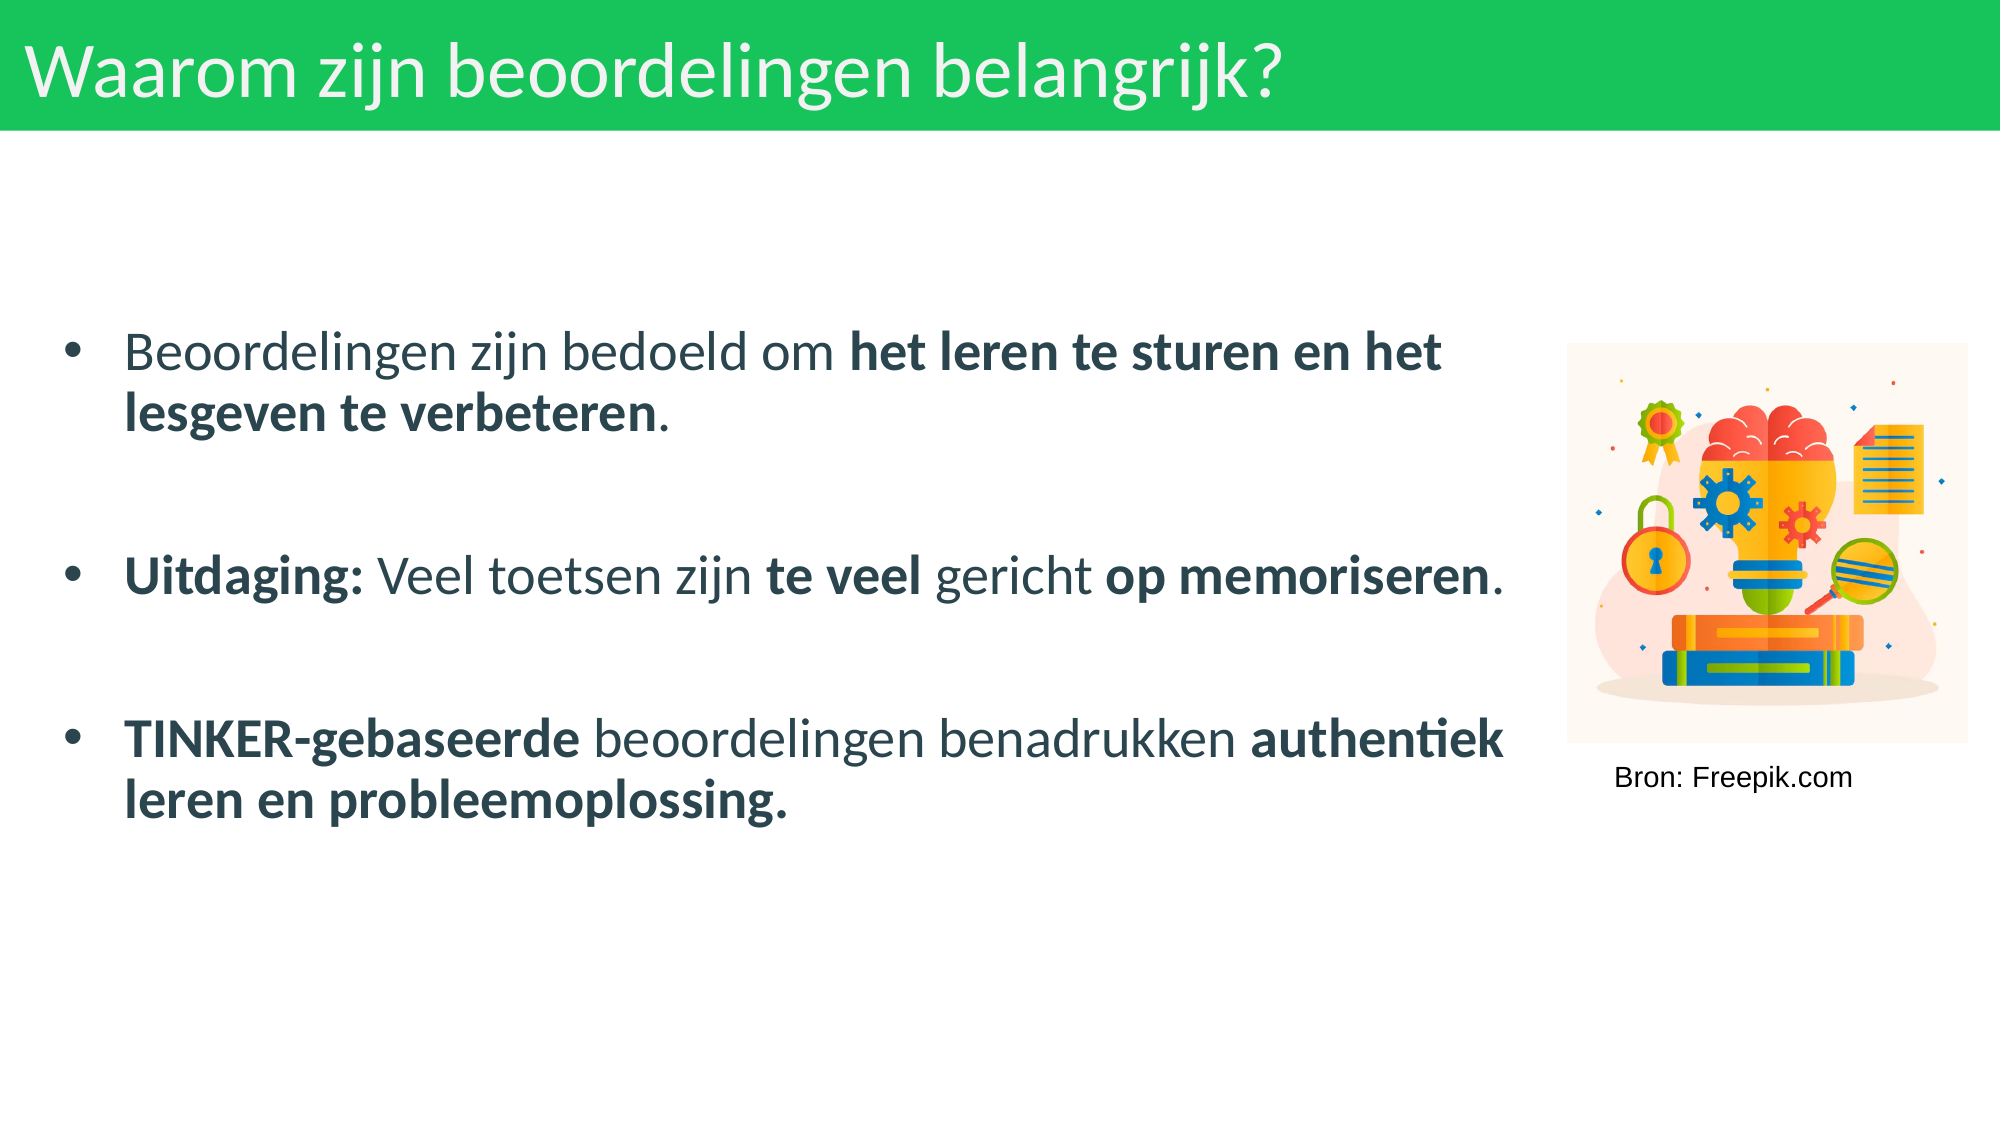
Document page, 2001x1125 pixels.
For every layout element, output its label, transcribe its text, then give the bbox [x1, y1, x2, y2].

text_box Bron: Freepik.com [1599, 751, 1936, 808]
picture [1567, 342, 1968, 744]
list Beoordelingen zijn bedoeld om het leren te sturen en het lesgeven te verbeteren. Uitdaging: Veel toetsen zijn te veel gericht op memoriseren. TINKER-gebaseerde beoordelingen benadrukken authentiek leren en probleemoplossing. [16, 144, 1546, 1108]
title Waarom zijn beoordelingen belangrijk? [16, 13, 1976, 131]
